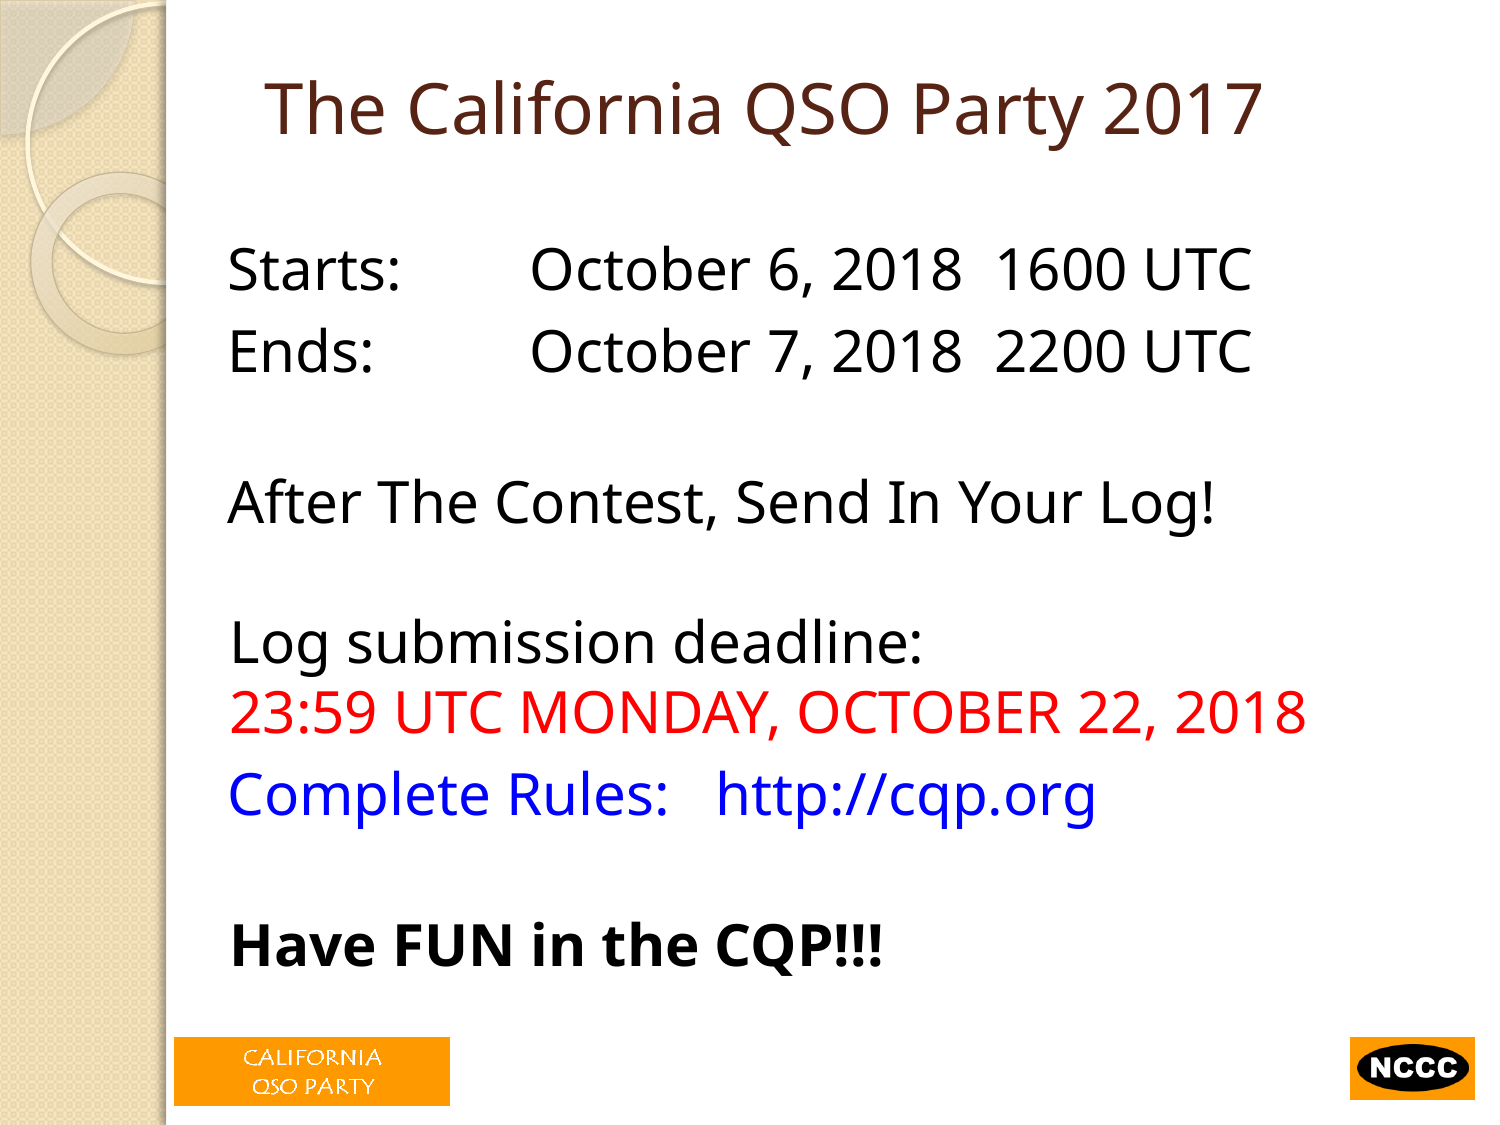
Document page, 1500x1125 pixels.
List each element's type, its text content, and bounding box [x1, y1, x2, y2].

picture [1350, 1037, 1475, 1100]
list Starts: October 6, 2018 1600 UTC Ends: October 7, 2018 2200 UTC After The Contest, Send In Your Log! Log submission deadline: 23:59 UTC MONDAY, OCTOBER 22, 2018 Complete Rules: http://cqp.org Have FUN in the CQP!!! [212, 224, 1363, 1013]
title The California QSO Party 2017 [249, 12, 1481, 200]
picture [174, 1037, 450, 1106]
